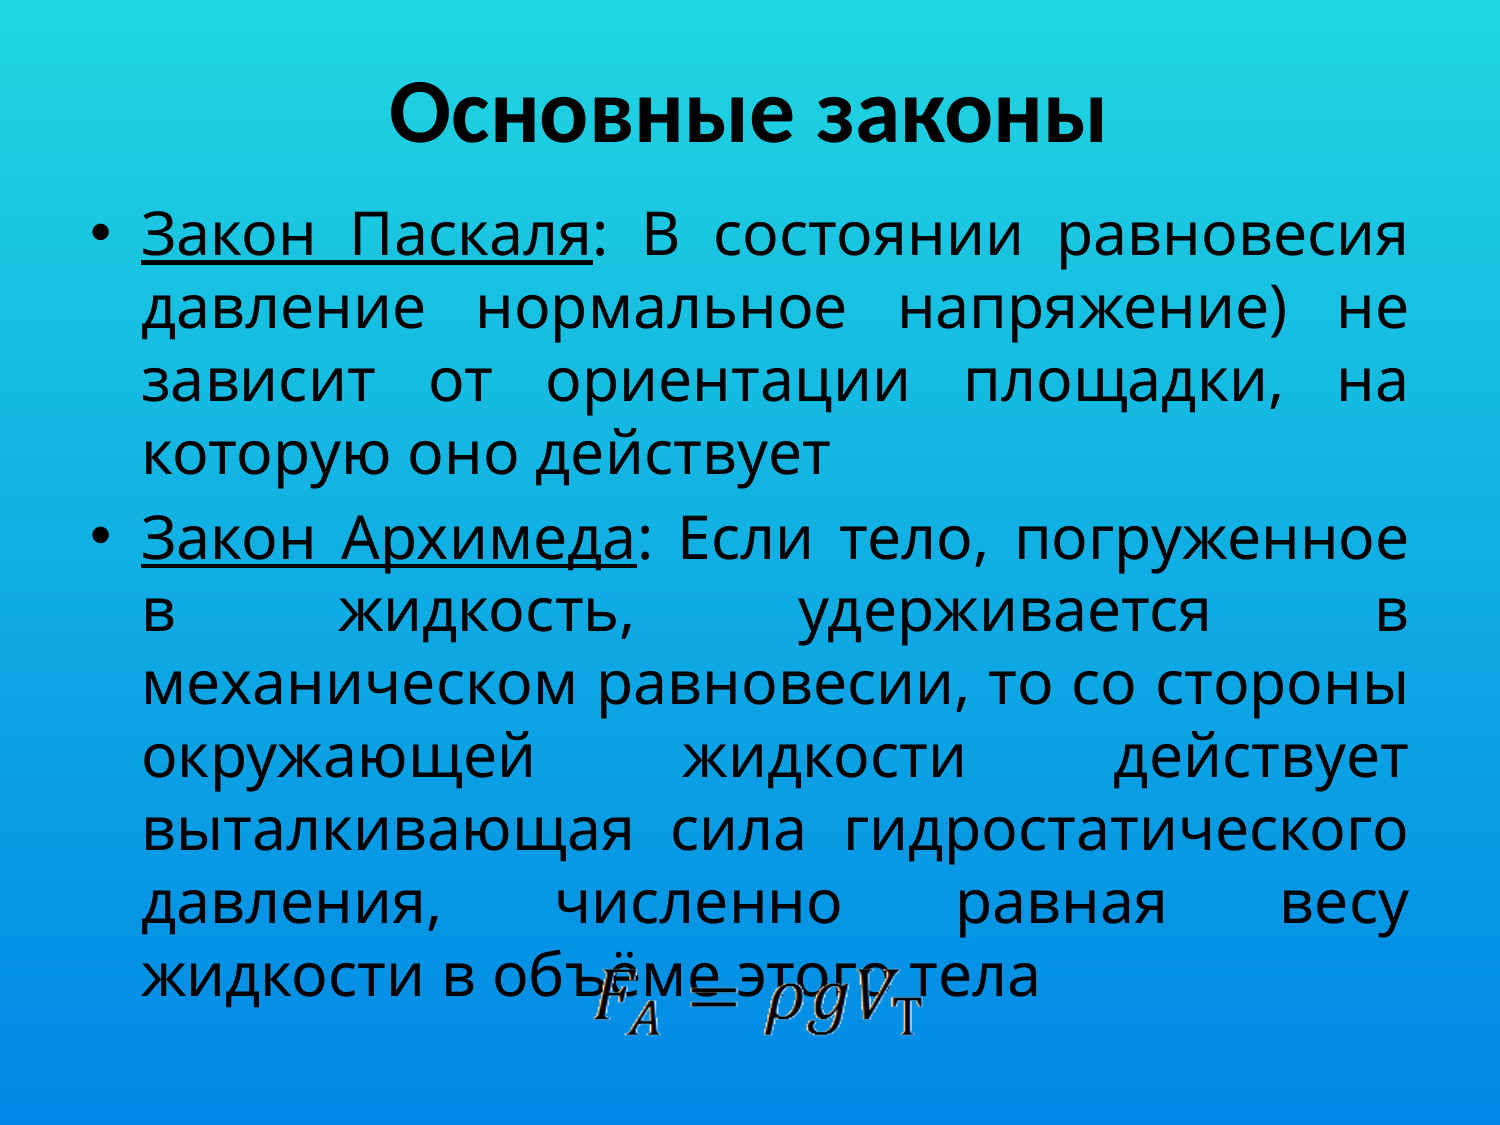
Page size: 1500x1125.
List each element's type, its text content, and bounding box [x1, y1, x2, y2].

title Основные законы [75, 11, 1425, 187]
list Закон Паскаля: В состоянии равновесия давление нормальное напряжение) не зависит от ориентации площадки, на которую оно действует Закон Архимеда: Если тело, погруженное в жидкость, удерживается в механическом равновесии, то со стороны окружающей жидкости действует выталкивающая сила гидростатического давления, численно равная весу жидкости в объёме этого тела [75, 187, 1425, 1050]
picture [592, 948, 926, 1051]
